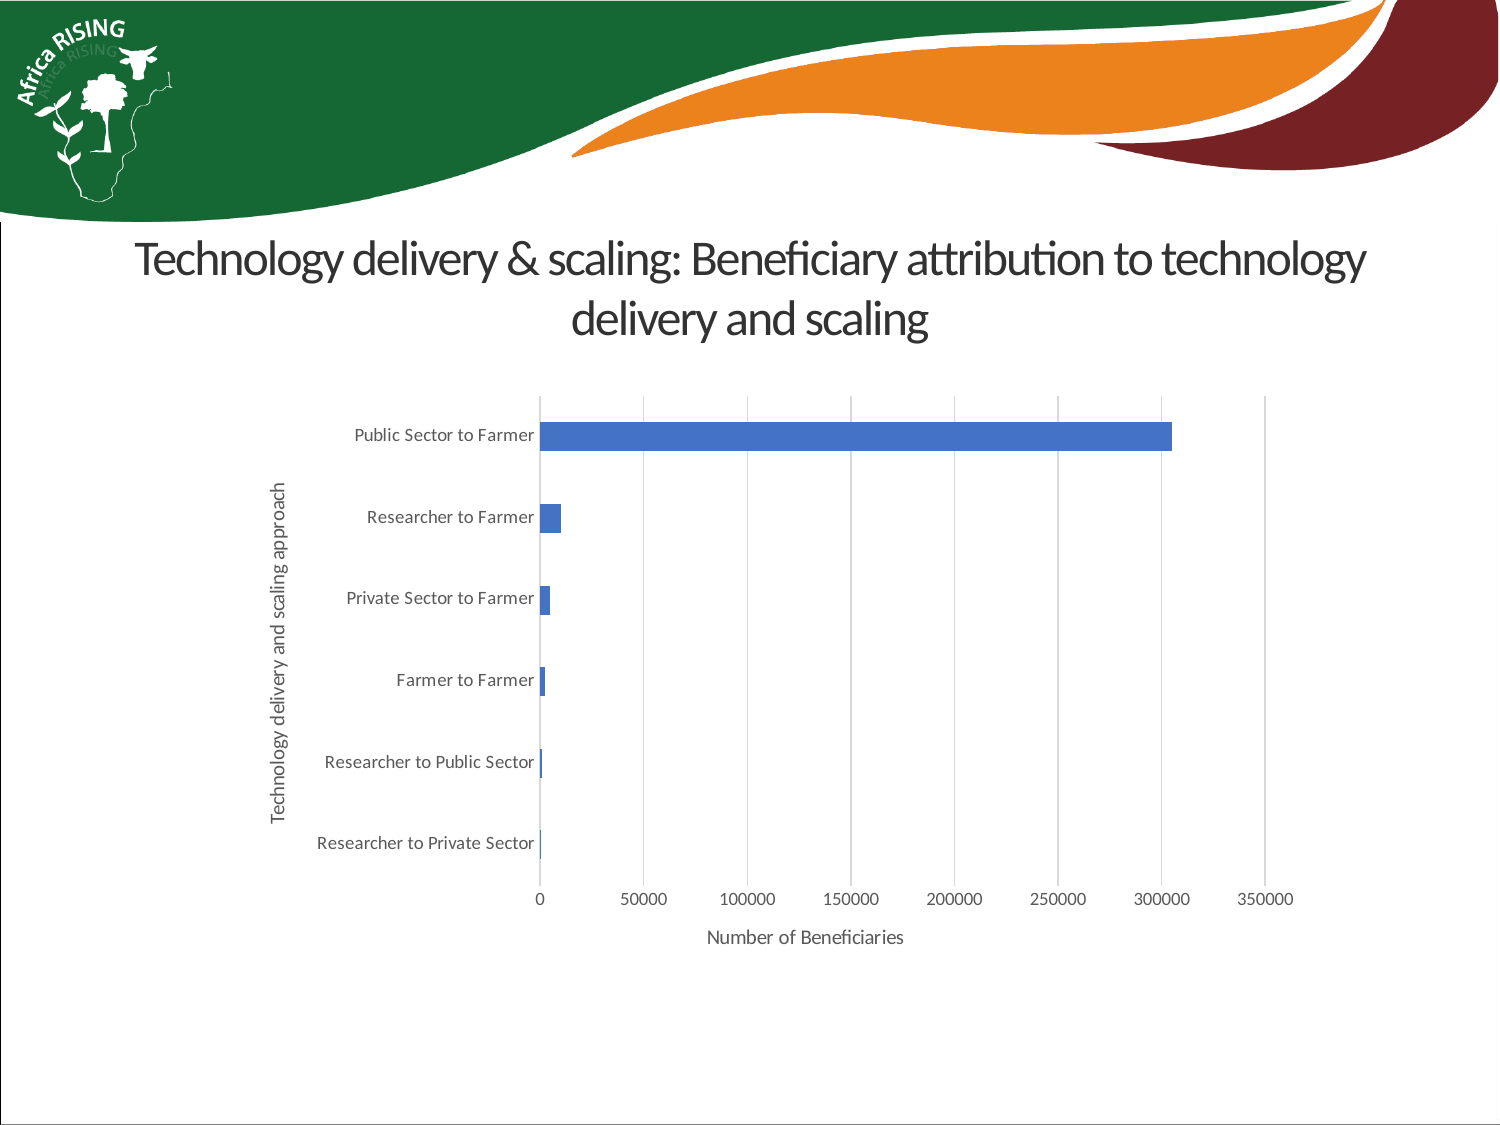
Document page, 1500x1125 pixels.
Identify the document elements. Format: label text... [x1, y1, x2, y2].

chart [235, 383, 1316, 981]
picture [0, 0, 1500, 1125]
title Technology delivery & scaling: Beneficiary attribution to technology delivery and scaling [112, 217, 1388, 317]
